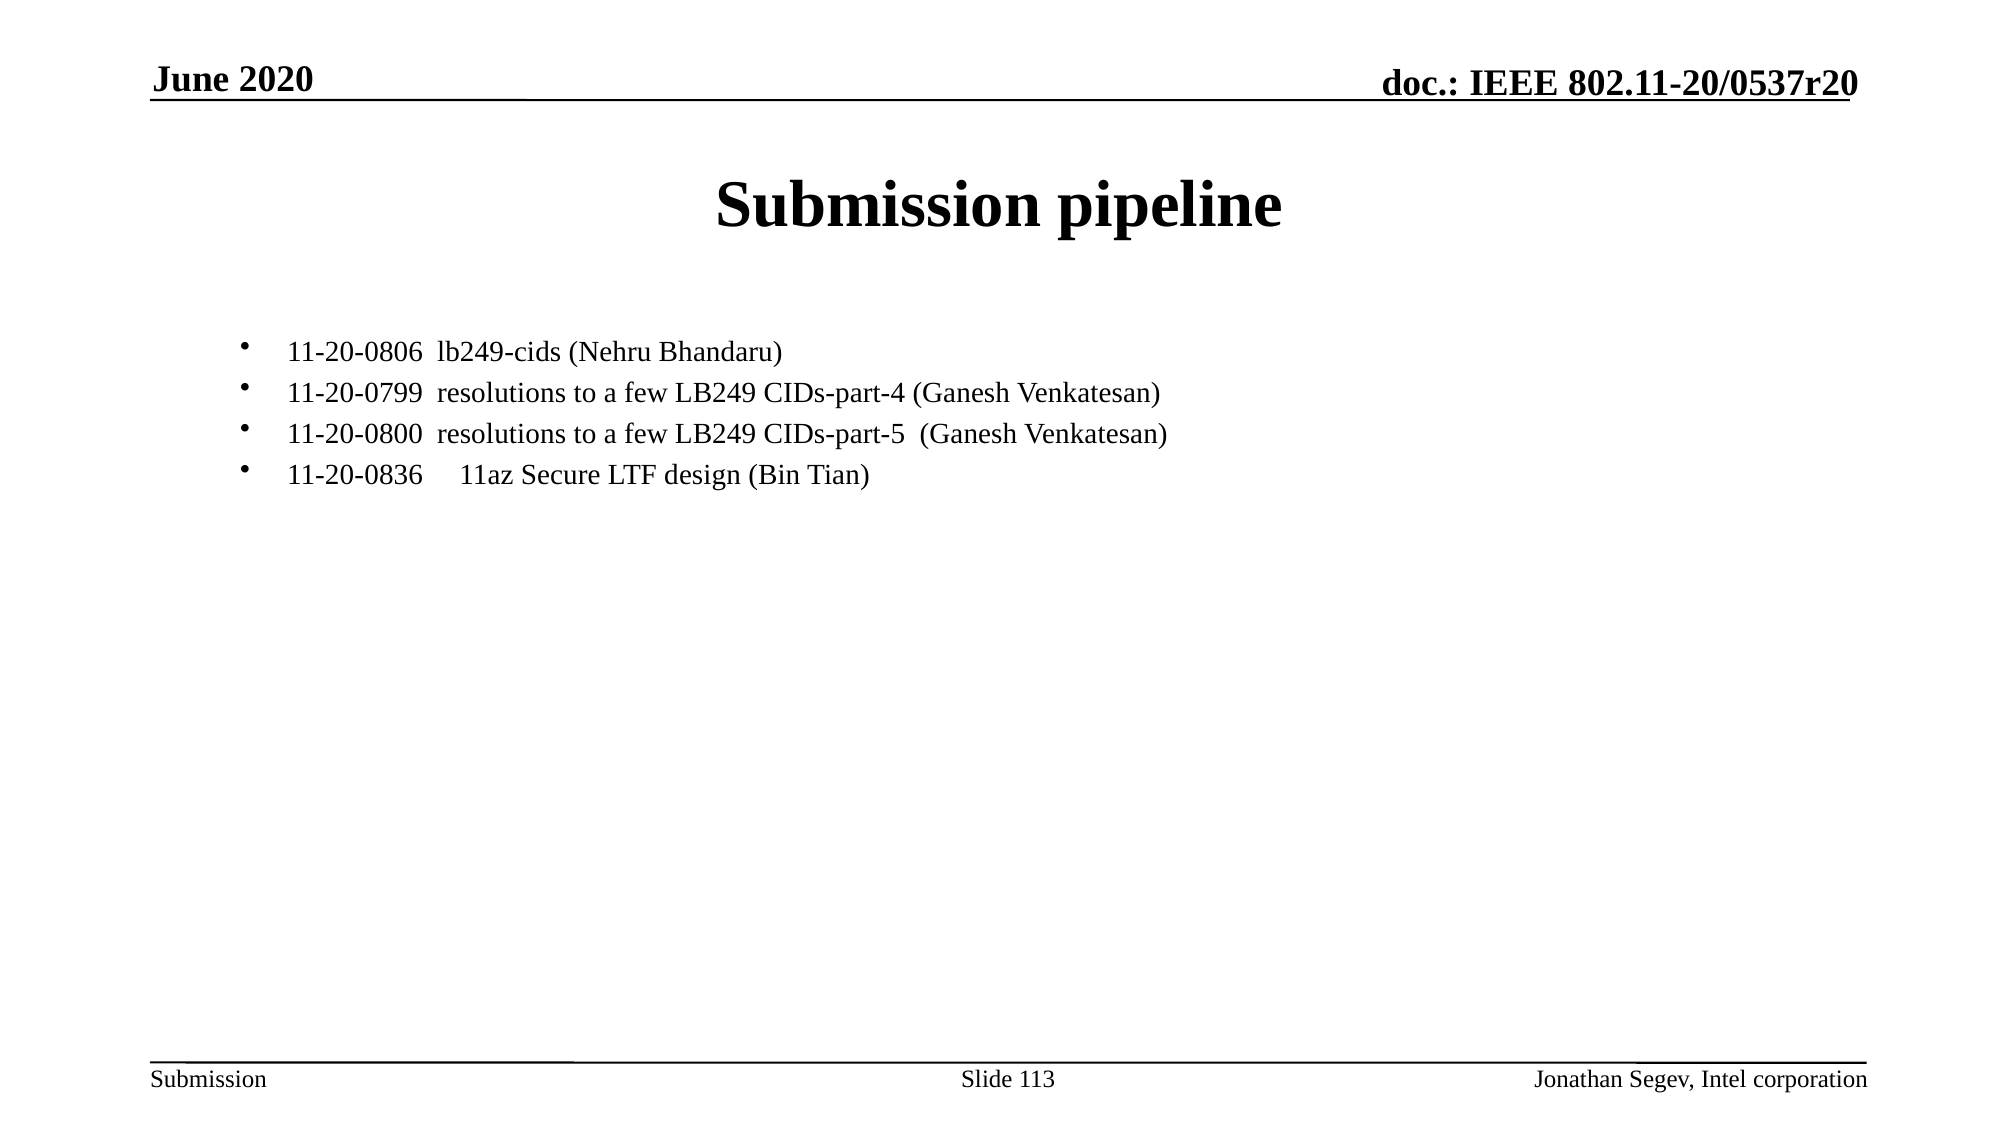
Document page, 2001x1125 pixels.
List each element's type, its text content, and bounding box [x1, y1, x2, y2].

footer Jonathan Segev, Intel corporation [1171, 1061, 1869, 1093]
list 11-20-0806 lb249-cids (Nehru Bhandaru) 11-20-0799 resolutions to a few LB249 CIDs-part-4 (Ganesh Venkatesan) 11-20-0800 resolutions to a few LB249 CIDs-part-5 (Ganesh Venkatesan) 11-20-0836 11az Secure LTF design (Bin Tian) [149, 324, 1850, 1000]
title Submission pipeline [149, 112, 1850, 288]
slide_number Slide 113 [950, 1061, 1067, 1123]
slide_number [152, 54, 563, 100]
